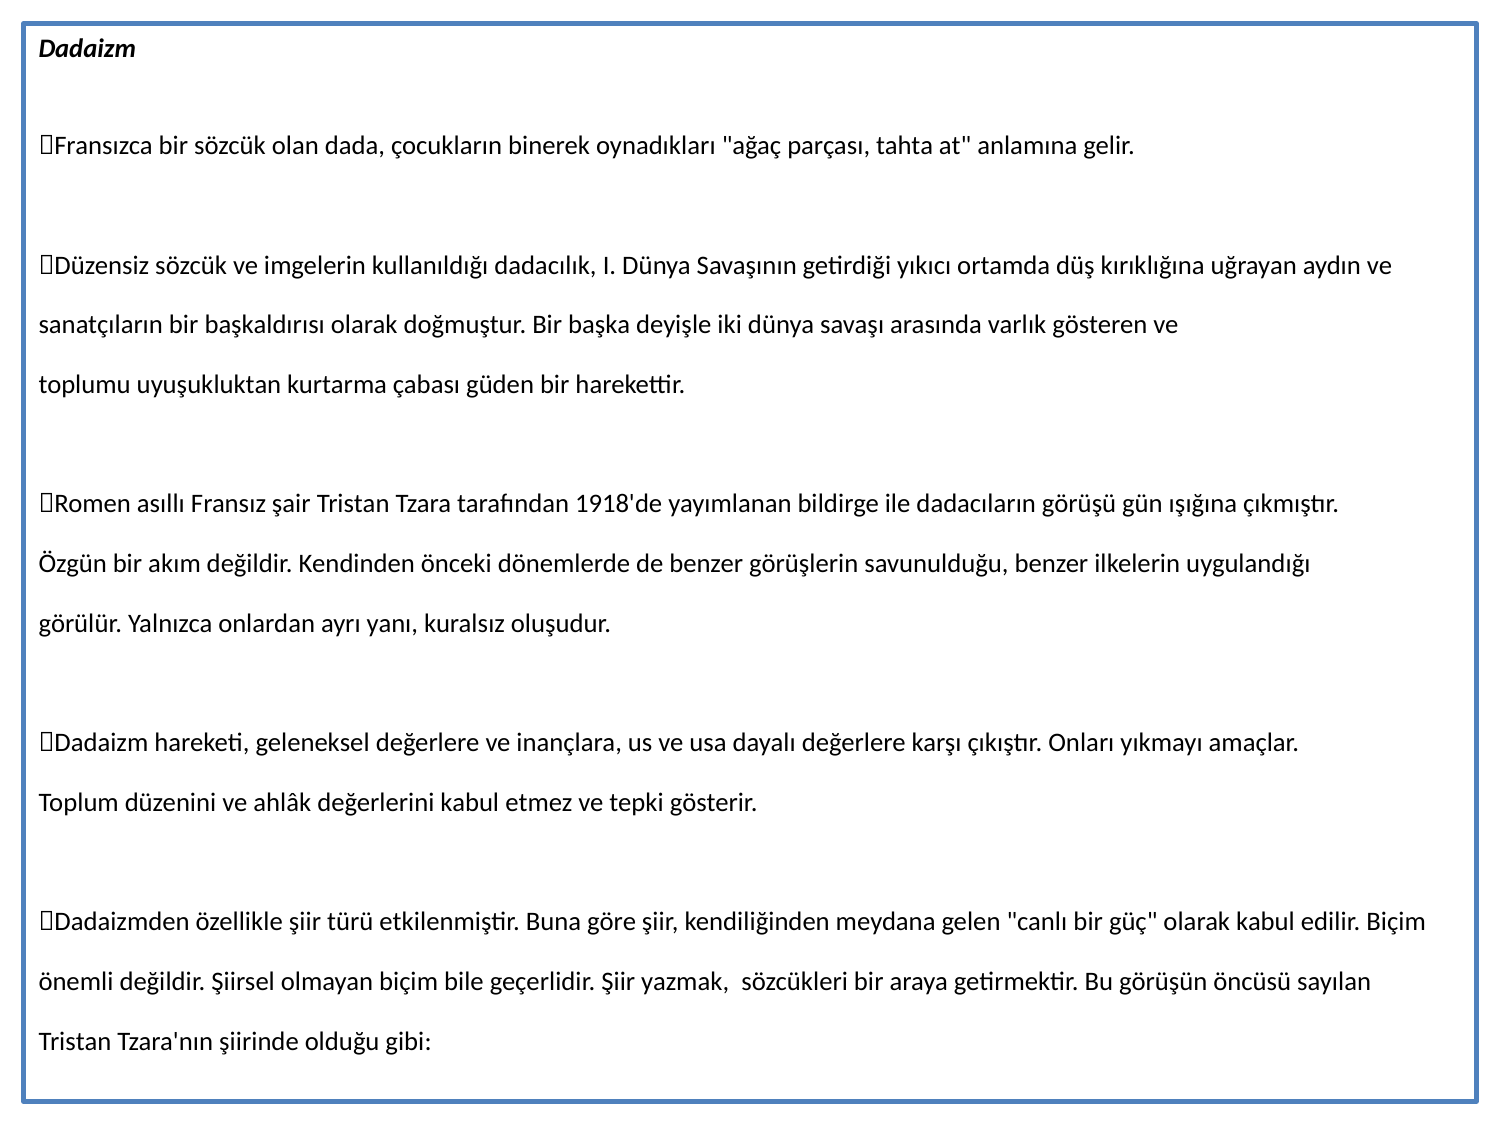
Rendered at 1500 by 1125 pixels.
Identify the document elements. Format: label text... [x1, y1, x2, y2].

list Dadaizm Fransızca bir sözcük olan dada, çocukların binerek oynadıkları "ağaç parçası, tahta at" anlamına gelir. Düzensiz sözcük ve imgelerin kullanıldığı dadacılık, I. Dünya Savaşının getirdiği yıkıcı ortamda düş kırıklığına uğrayan aydın ve sanatçıların bir başkaldırısı olarak doğmuştur. Bir başka deyişle iki dünya savaşı arasında varlık gösteren ve toplumu uyuşukluktan kurtarma çabası güden bir harekettir. Romen asıllı Fransız şair Tristan Tzara tarafından 1918'de yayımlanan bildirge ile dadacıların görüşü gün ışığına çıkmıştır. Özgün bir akım değildir. Kendinden önceki dönemlerde de benzer görüşlerin savunulduğu, benzer ilkelerin uygulandığı görülür. Yalnızca onlardan ayrı yanı, kuralsız oluşudur. Dadaizm hareketi, geleneksel değerlere ve inançlara, us ve usa dayalı değerlere karşı çıkıştır. Onları yıkmayı amaçlar. Toplum düzenini ve ahlâk değerlerini kabul etmez ve tepki gösterir. Dadaizmden özellikle şiir türü etkilenmiştir. Buna göre şiir, kendiliğinden meydana gelen "canlı bir güç" olarak kabul edilir. Biçim önemli değildir. Şiirsel olmayan biçim bile geçerlidir. Şiir yazmak, sözcükleri bir araya getirmektir. Bu görüşün öncüsü sayılan Tristan Tzara'nın şiirinde olduğu gibi: [21, 21, 1479, 1104]
